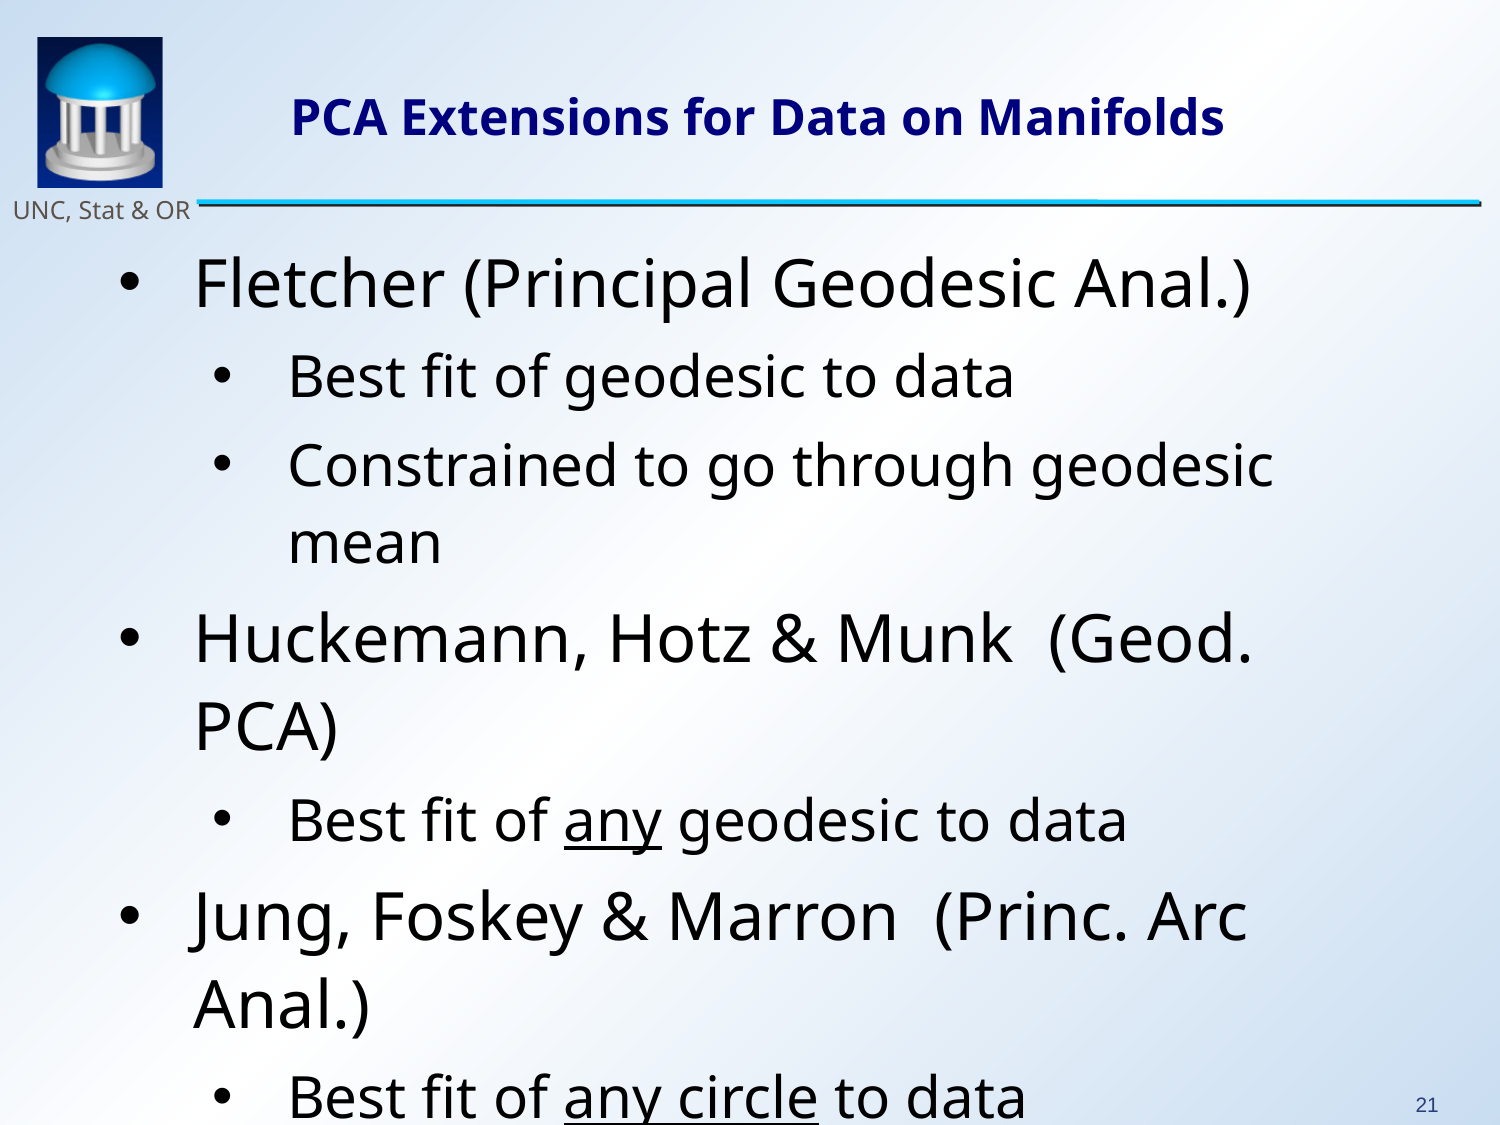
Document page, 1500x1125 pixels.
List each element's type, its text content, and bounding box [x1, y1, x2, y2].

list Fletcher (Principal Geodesic Anal.) Best fit of geodesic to data Constrained to go through geodesic mean Huckemann, Hotz & Munk (Geod. PCA) Best fit of any geodesic to data Jung, Foskey & Marron (Princ. Arc Anal.) Best fit of any circle to data (motivated by conformal maps) [103, 224, 1432, 1076]
title PCA Extensions for Data on Manifolds [274, 74, 1448, 156]
